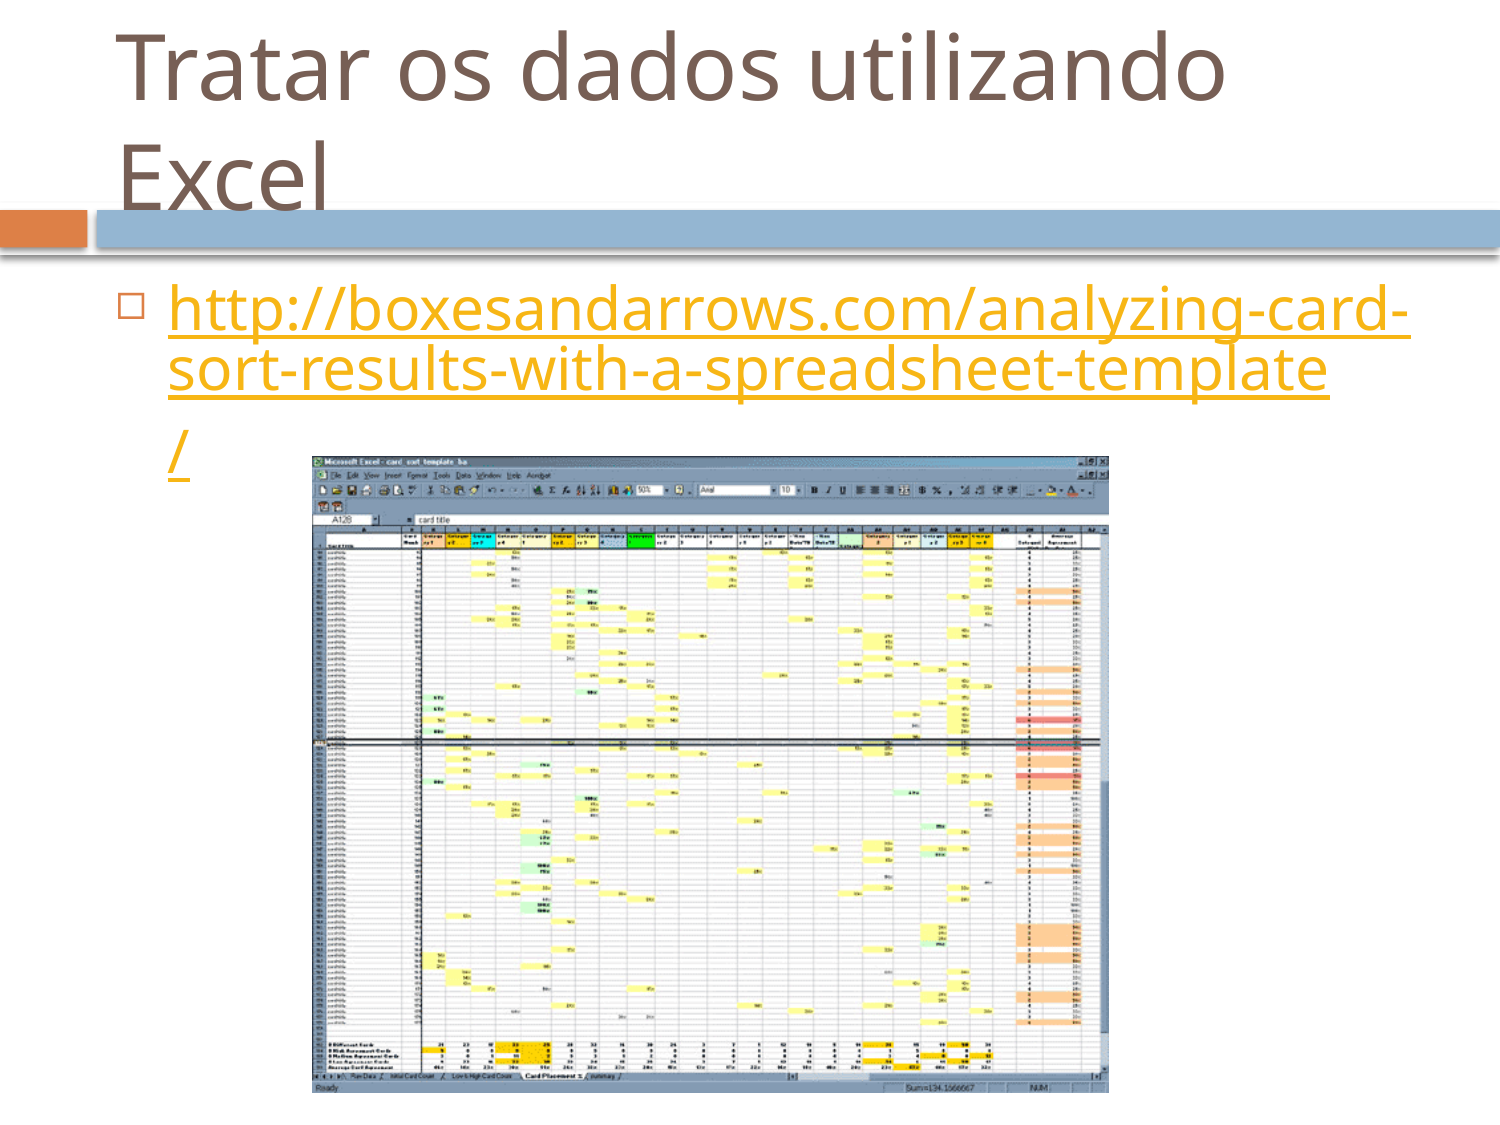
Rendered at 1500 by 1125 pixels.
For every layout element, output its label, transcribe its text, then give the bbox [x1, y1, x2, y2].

title Tratar os dados utilizando Excel [100, 37, 1438, 200]
list http://boxesandarrows.com/analyzing-card-sort-results-with-a-spreadsheet-template/ [100, 262, 1438, 1000]
picture [312, 455, 1109, 1094]
